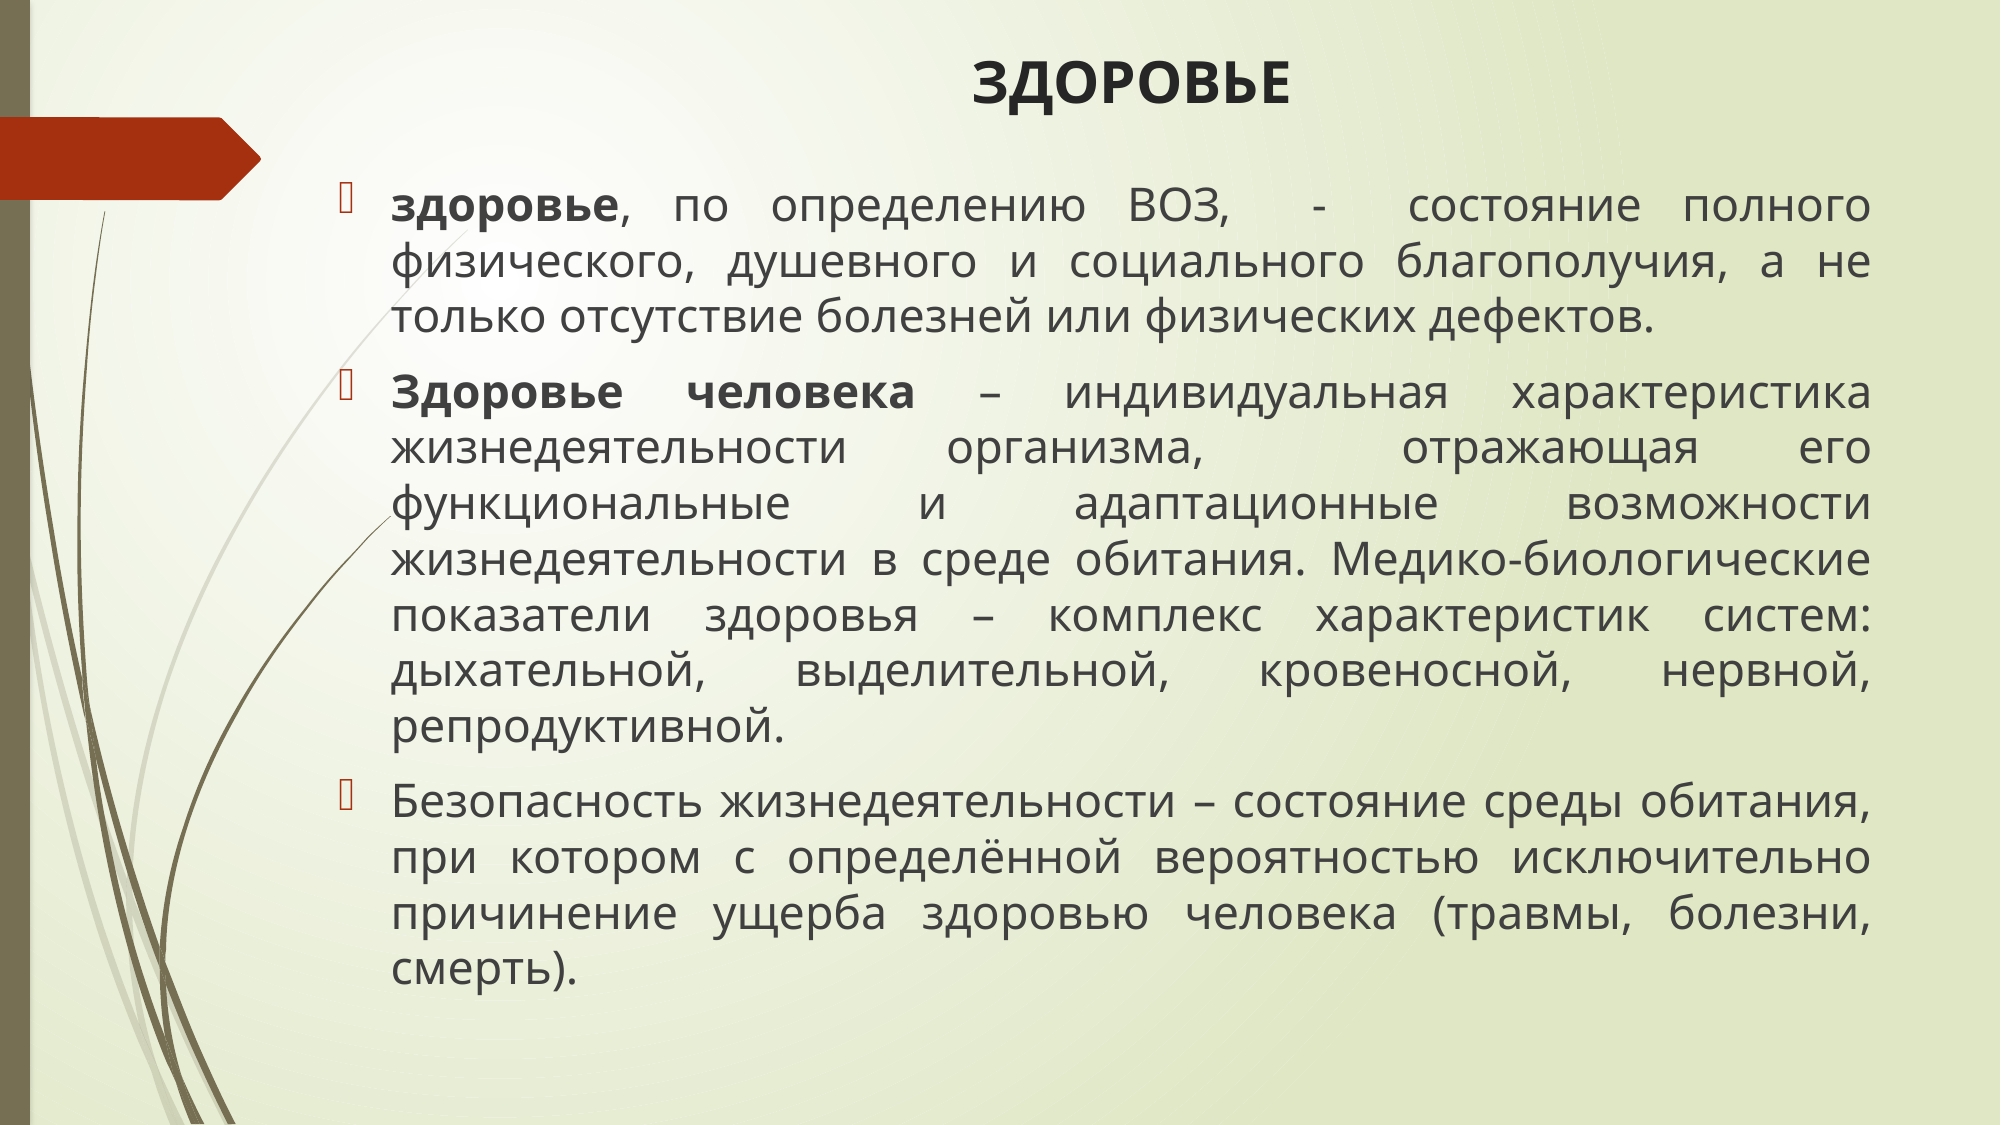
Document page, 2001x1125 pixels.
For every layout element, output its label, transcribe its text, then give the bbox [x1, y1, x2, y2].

title ЗДОРОВЬЕ [278, 38, 2000, 249]
list здоровье, по определению ВОЗ, - состояние полного физического, душевного и социального благополучия, а не только отсутствие болезней или физических дефектов. Здоровье человека – индивидуальная характеристика жизнедеятельности организма, отражающая его функциональные и адаптационные возможности жизнедеятельности в среде обитания. Медико-биологические показатели здоровья – комплекс характеристик систем: дыхательной, выделительной, кровеносной, нервной, репродуктивной. Безопасность жизнедеятельности – состояние среды обитания, при котором с определённой вероятностью исключительно причинение ущерба здоровью человека (травмы, болезни, смерть). [323, 167, 1888, 1011]
